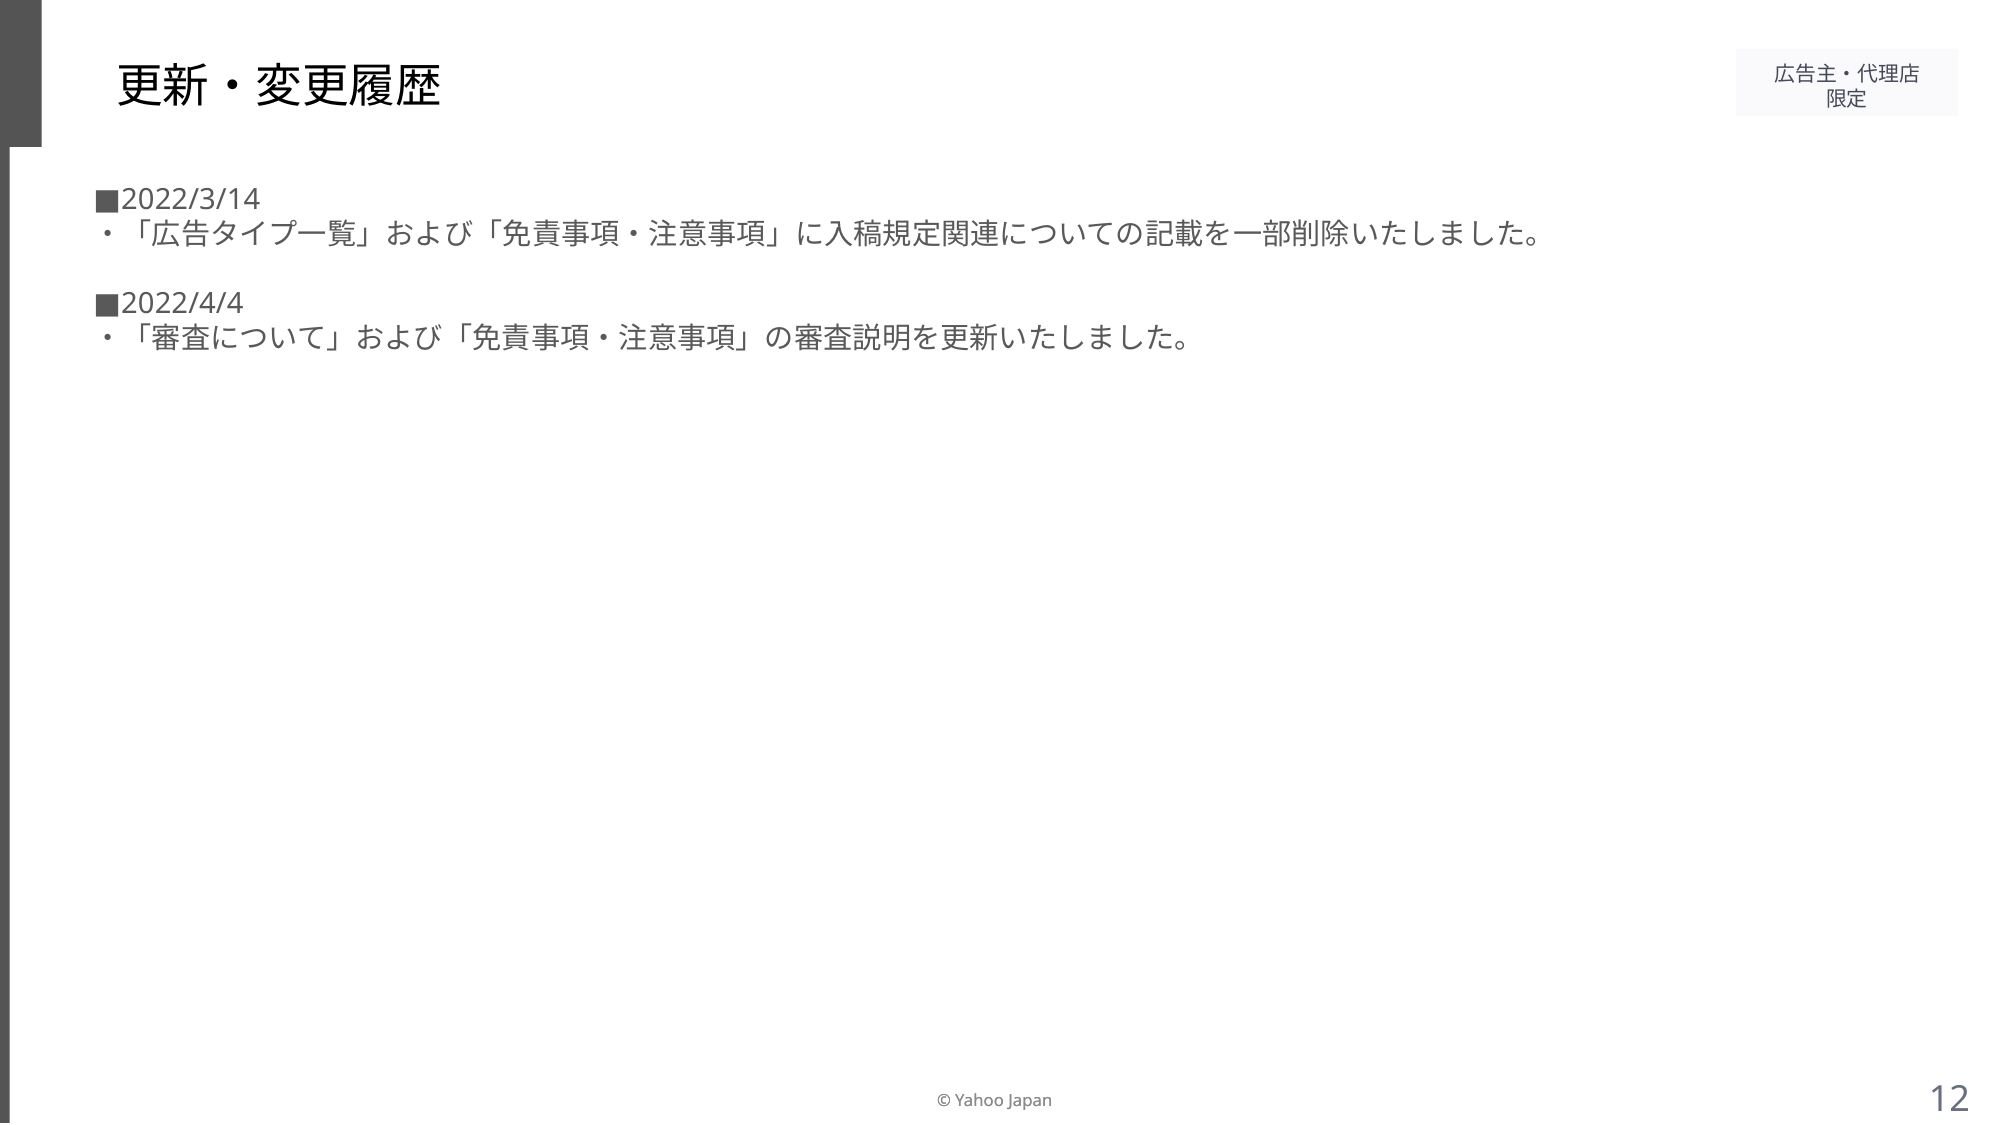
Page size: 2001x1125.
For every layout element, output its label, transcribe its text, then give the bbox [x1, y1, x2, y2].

text_box ■2022/3/14 ・「広告タイプ一覧」および「免責事項・注意事項」に入稿規定関連についての記載を一部削除いたしました。 ■2022/4/4 ・「審査について」および「免責事項・注意事項」の審査説明を更新いたしました。 [78, 172, 1898, 398]
title 更新・変更履歴 [101, 47, 1715, 119]
